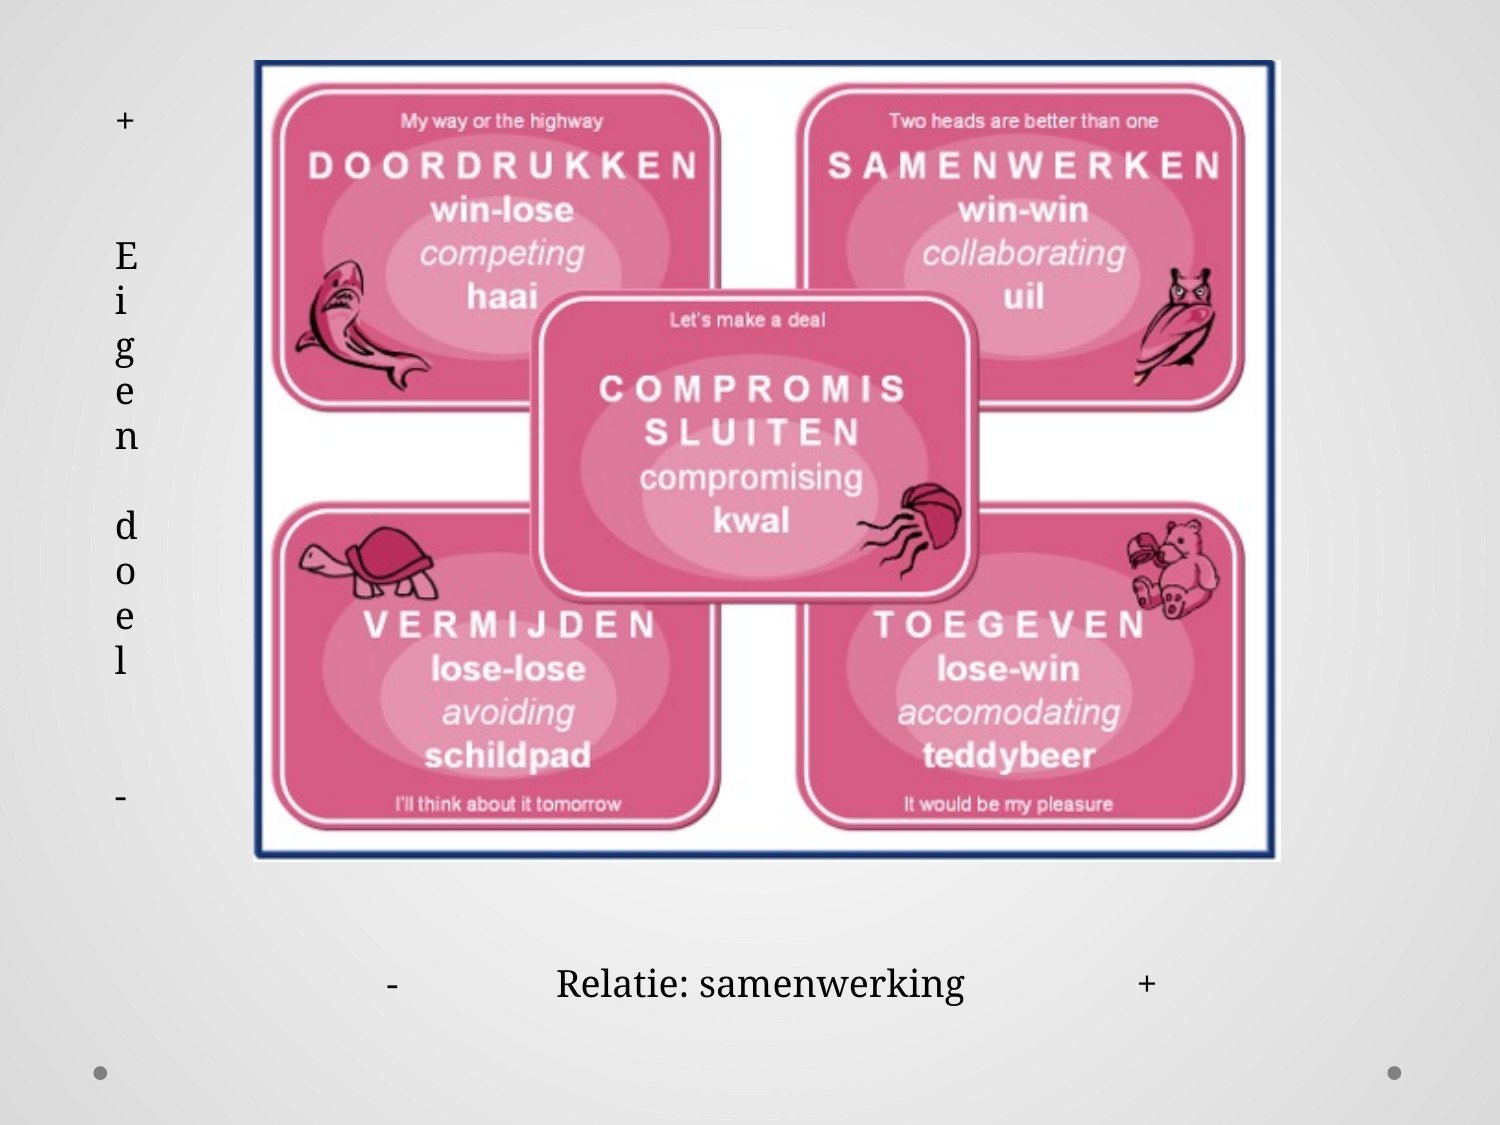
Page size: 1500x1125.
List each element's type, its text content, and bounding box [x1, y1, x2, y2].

text_box + Eigen doel - [100, 89, 148, 825]
text_box - Relatie: samenwerking + [371, 952, 1187, 1012]
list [253, 60, 1281, 862]
